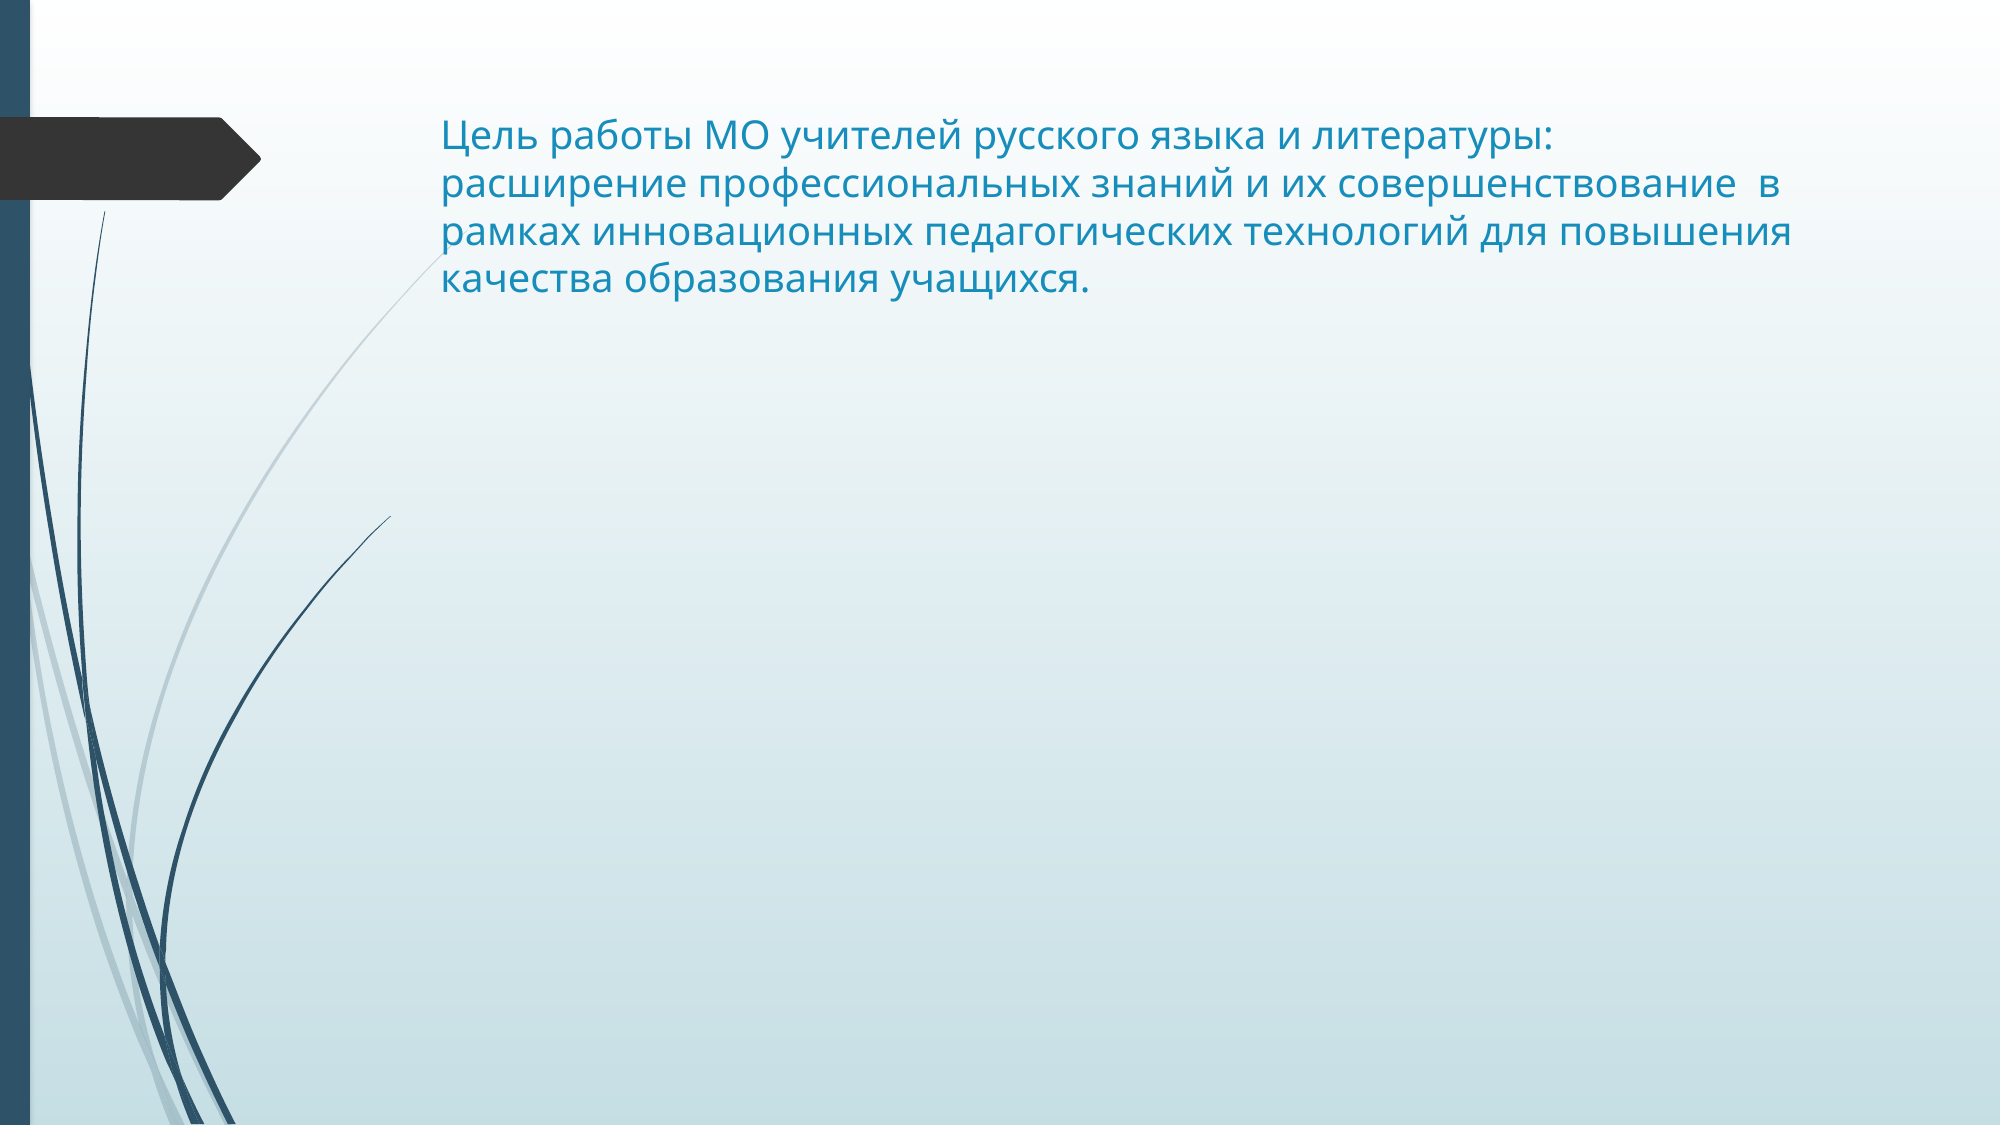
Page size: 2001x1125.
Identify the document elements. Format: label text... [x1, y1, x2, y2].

title Цель работы МО учителей русского языка и литературы: расширение профессиональных знаний и их совершенствование в рамках инновационных педагогических технологий для повышения качества образования учащихся. [425, 102, 1888, 313]
